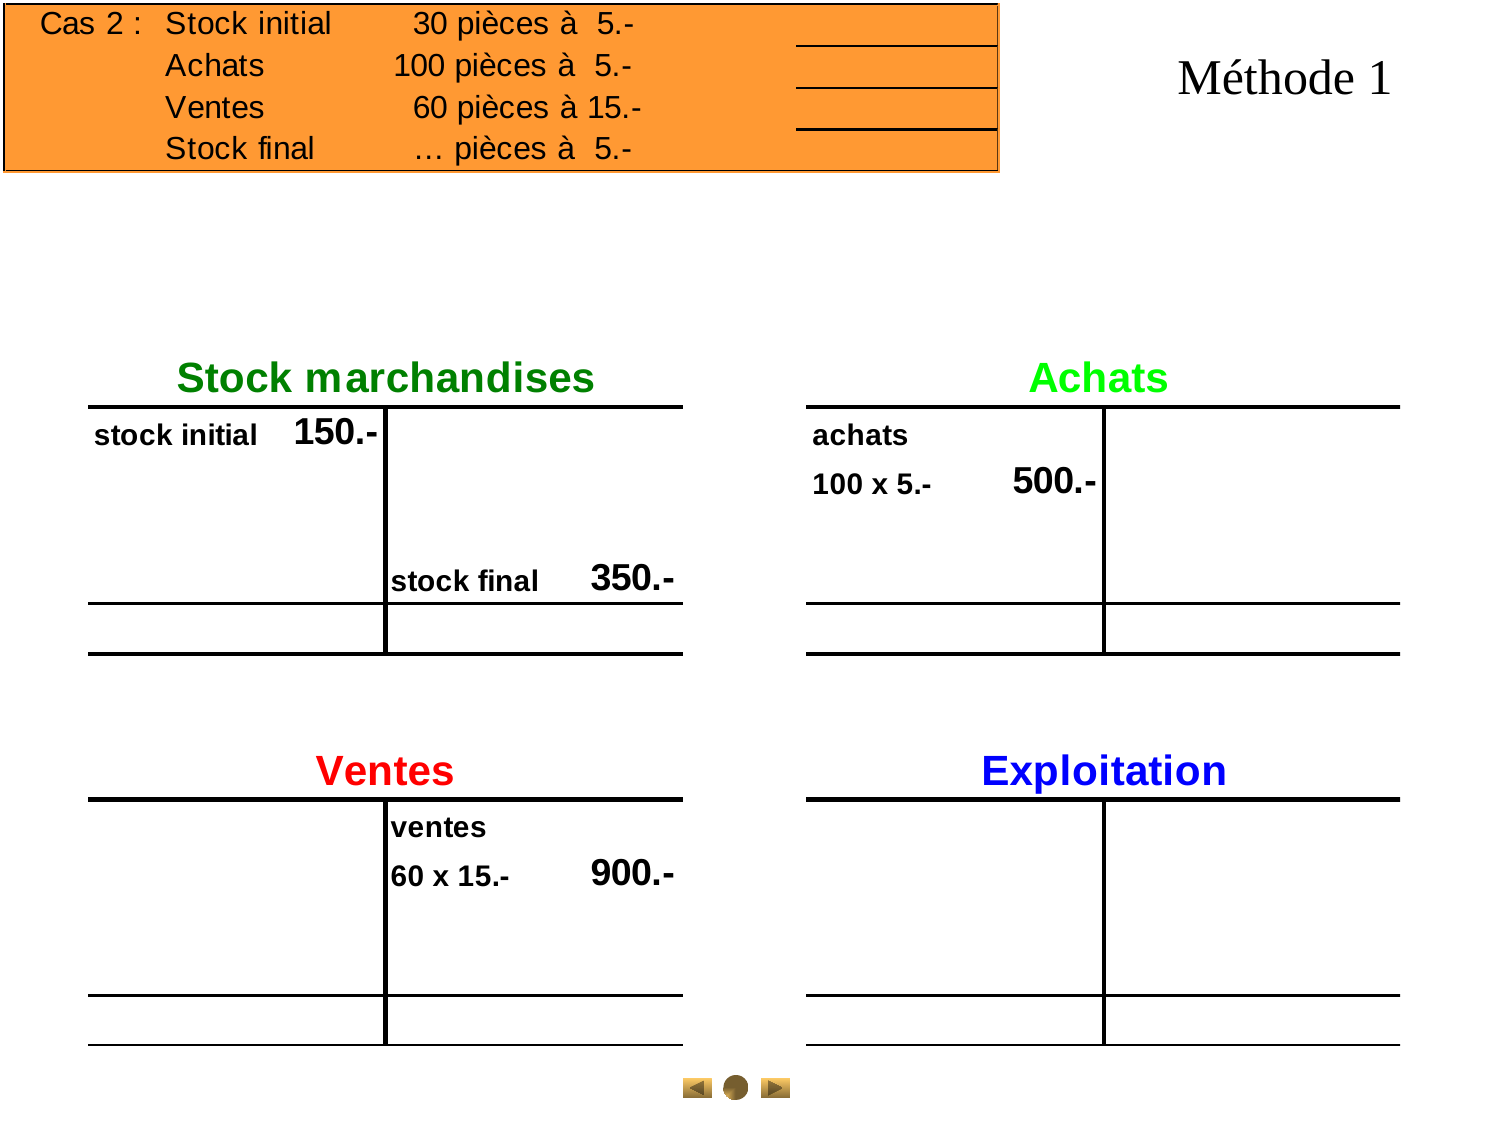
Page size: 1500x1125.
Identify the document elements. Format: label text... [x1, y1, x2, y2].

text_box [3, 3, 1000, 173]
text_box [87, 349, 1402, 1048]
text_box Méthode 1 [1162, 37, 1475, 113]
